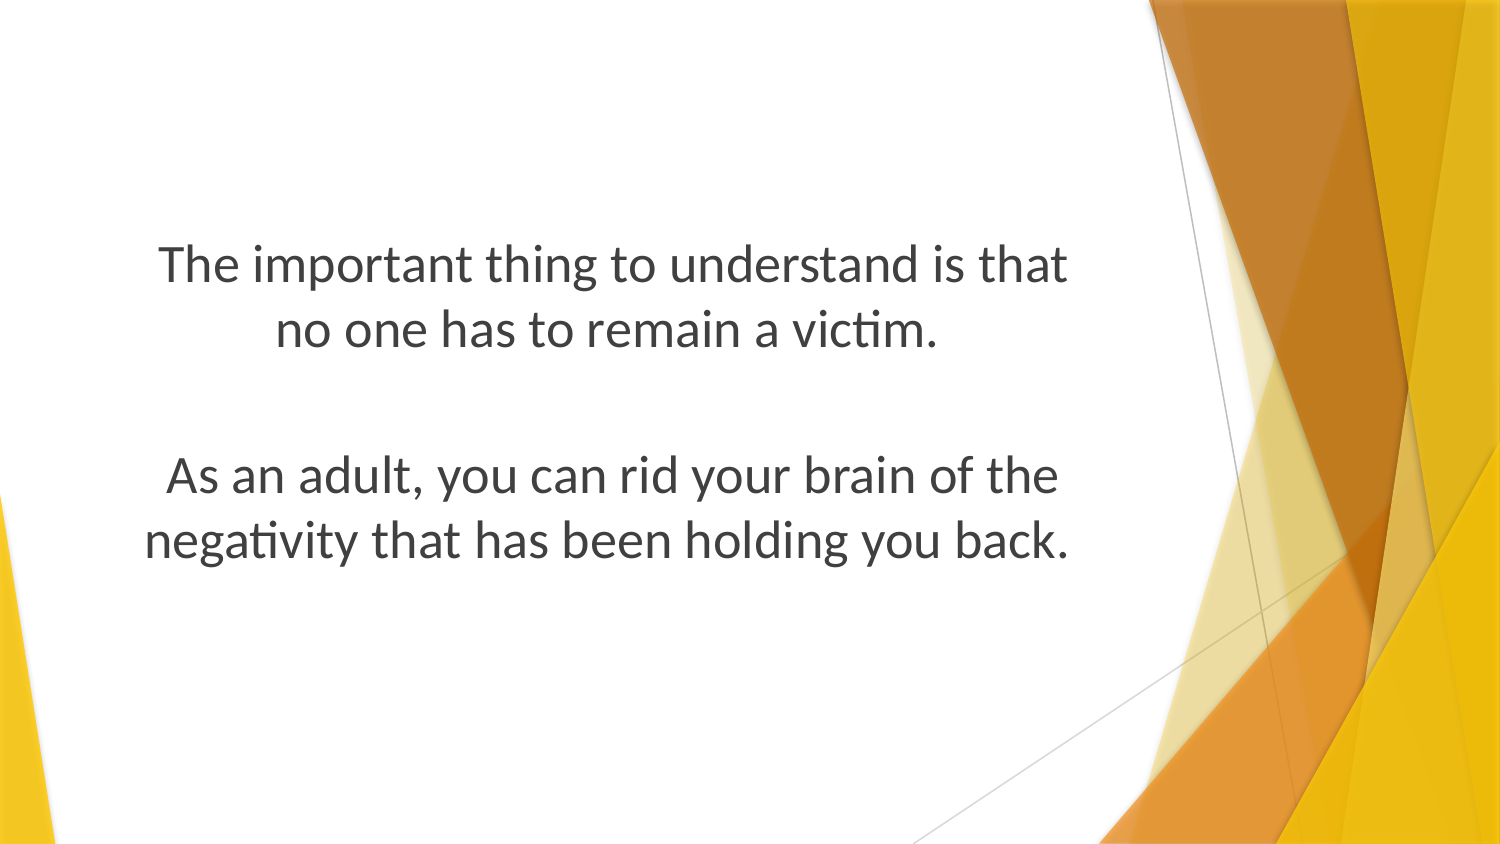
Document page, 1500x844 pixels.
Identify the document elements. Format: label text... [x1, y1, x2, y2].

list The important thing to understand is that no one has to remain a victim. As an adult, you can rid your brain of the negativity that has been holding you back. [53, 221, 1176, 599]
